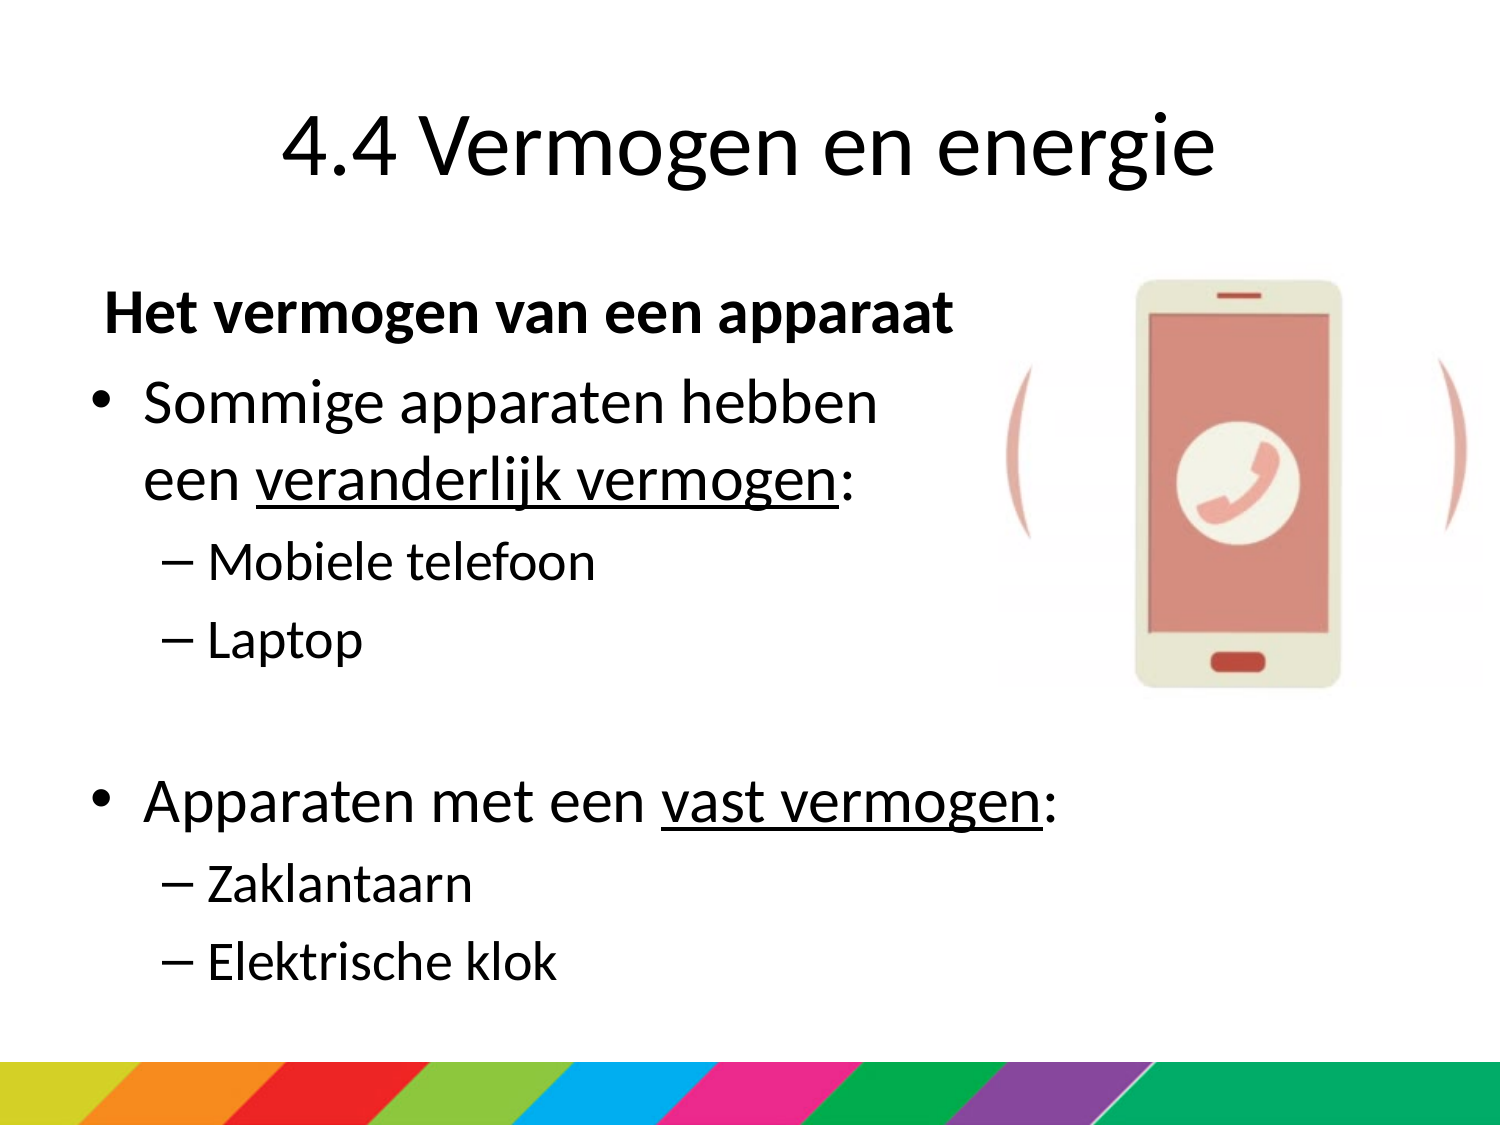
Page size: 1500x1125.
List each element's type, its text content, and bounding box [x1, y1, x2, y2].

picture [997, 262, 1483, 700]
picture [656, 1062, 1500, 1125]
title 4.4 Vermogen en energie [75, 45, 1425, 233]
list Het vermogen van een apparaat Sommige apparaten hebben een veranderlijk vermogen: Mobiele telefoon Laptop Apparaten met een vast vermogen: Zaklantaarn Elektrische klok [75, 262, 1425, 1005]
picture [0, 1062, 574, 1125]
